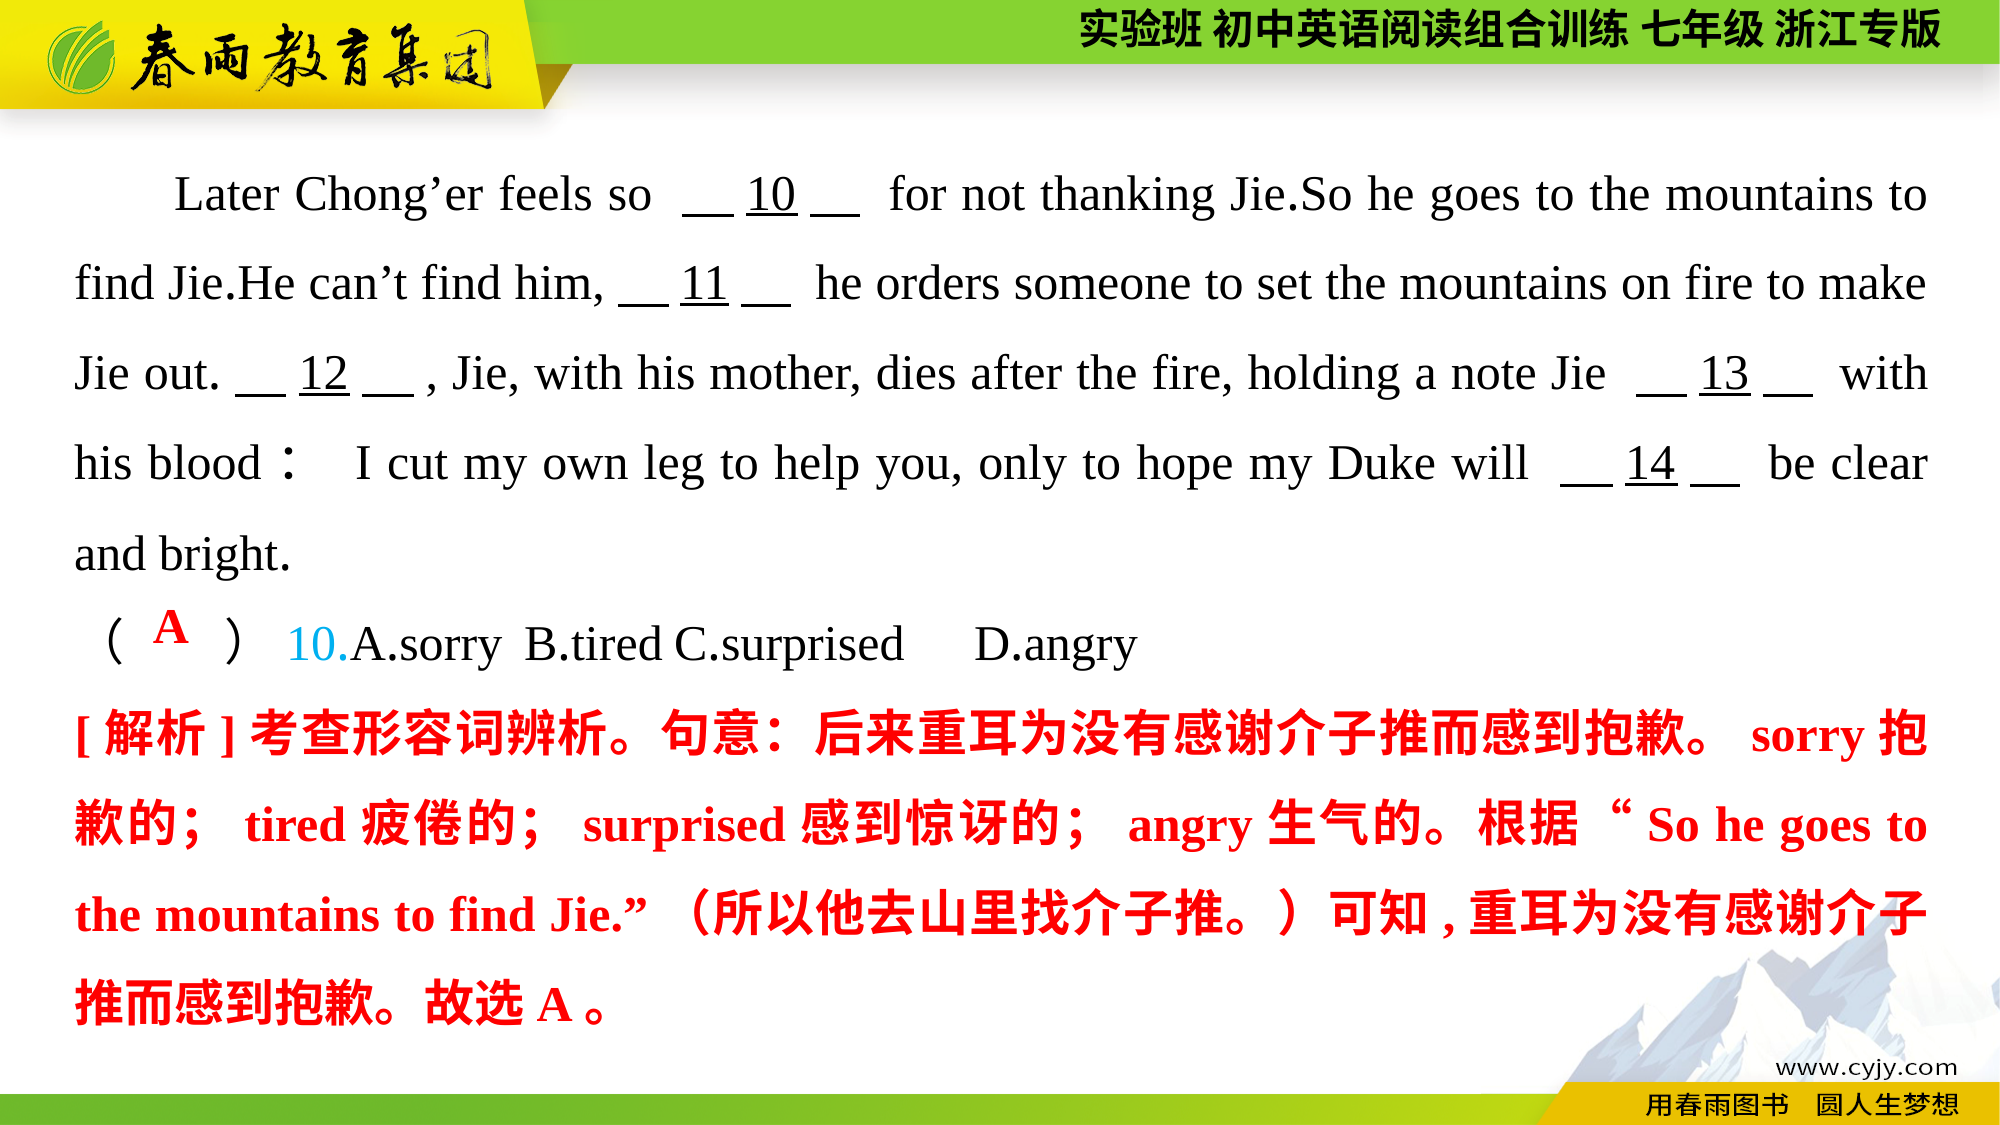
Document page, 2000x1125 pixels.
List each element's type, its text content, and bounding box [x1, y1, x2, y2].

list Later Chong’er feels so 10 for not thanking Jie.So he goes to the mountains to find Jie.He can’t find him, 11 he orders someone to set the mountains on fire to make Jie out. 12 , Jie, with his mother, dies after the fire, holding a note Jie 13 with his blood： I cut my own leg to help you, only to hope my Duke will 14 be clear and bright. （ ）10.A.sorry B.tired C.surprised D.angry [59, 122, 1944, 664]
picture [0, 0, 2000, 1125]
text_box [解析]考查形容词辨析。句意：后来重耳为没有感谢介子推而感到抱歉。sorry抱歉的；tired疲倦的；surprised感到惊讶的；angry生气的。根据“So he goes to the mountains to find Jie.”（所以他去山里找介子推。）可知,重耳为没有感谢介子推而感到抱歉。故选A。 [59, 664, 1944, 1040]
text_box A [138, 586, 204, 661]
